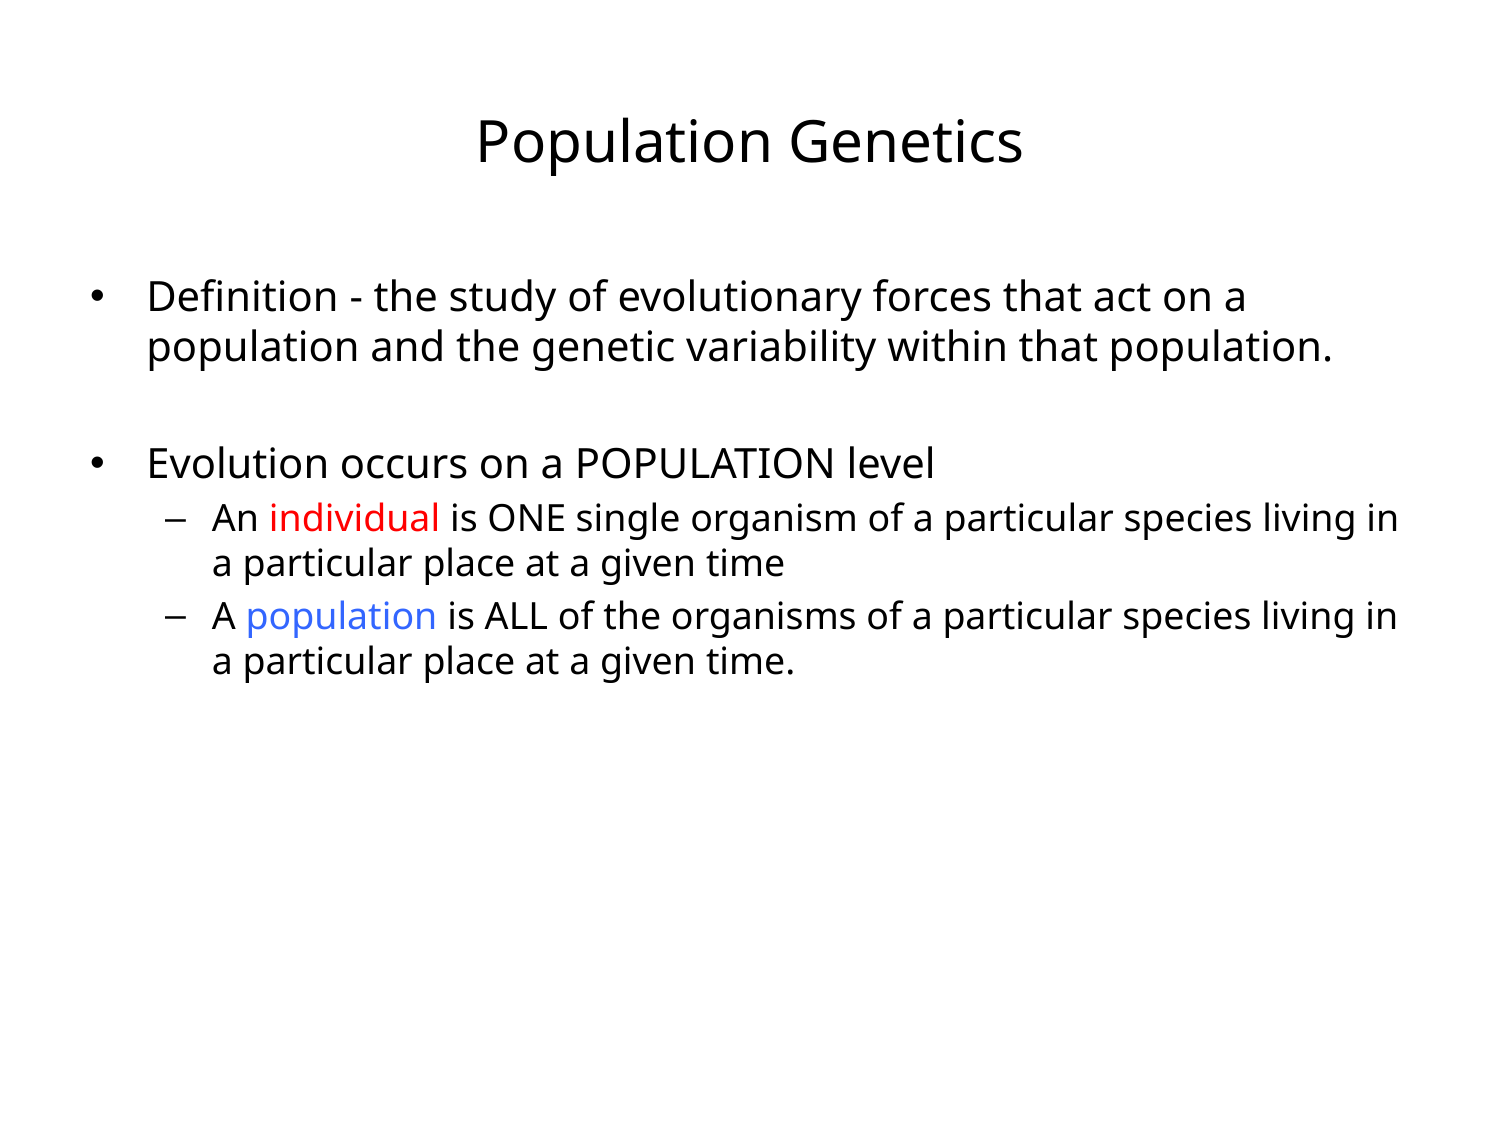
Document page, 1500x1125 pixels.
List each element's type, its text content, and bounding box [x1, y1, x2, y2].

title Population Genetics [75, 45, 1425, 233]
list Definition - the study of evolutionary forces that act on a population and the genetic variability within that population. Evolution occurs on a POPULATION level An individual is ONE single organism of a particular species living in a particular place at a given time A population is ALL of the organisms of a particular species living in a particular place at a given time. [75, 262, 1425, 1005]
